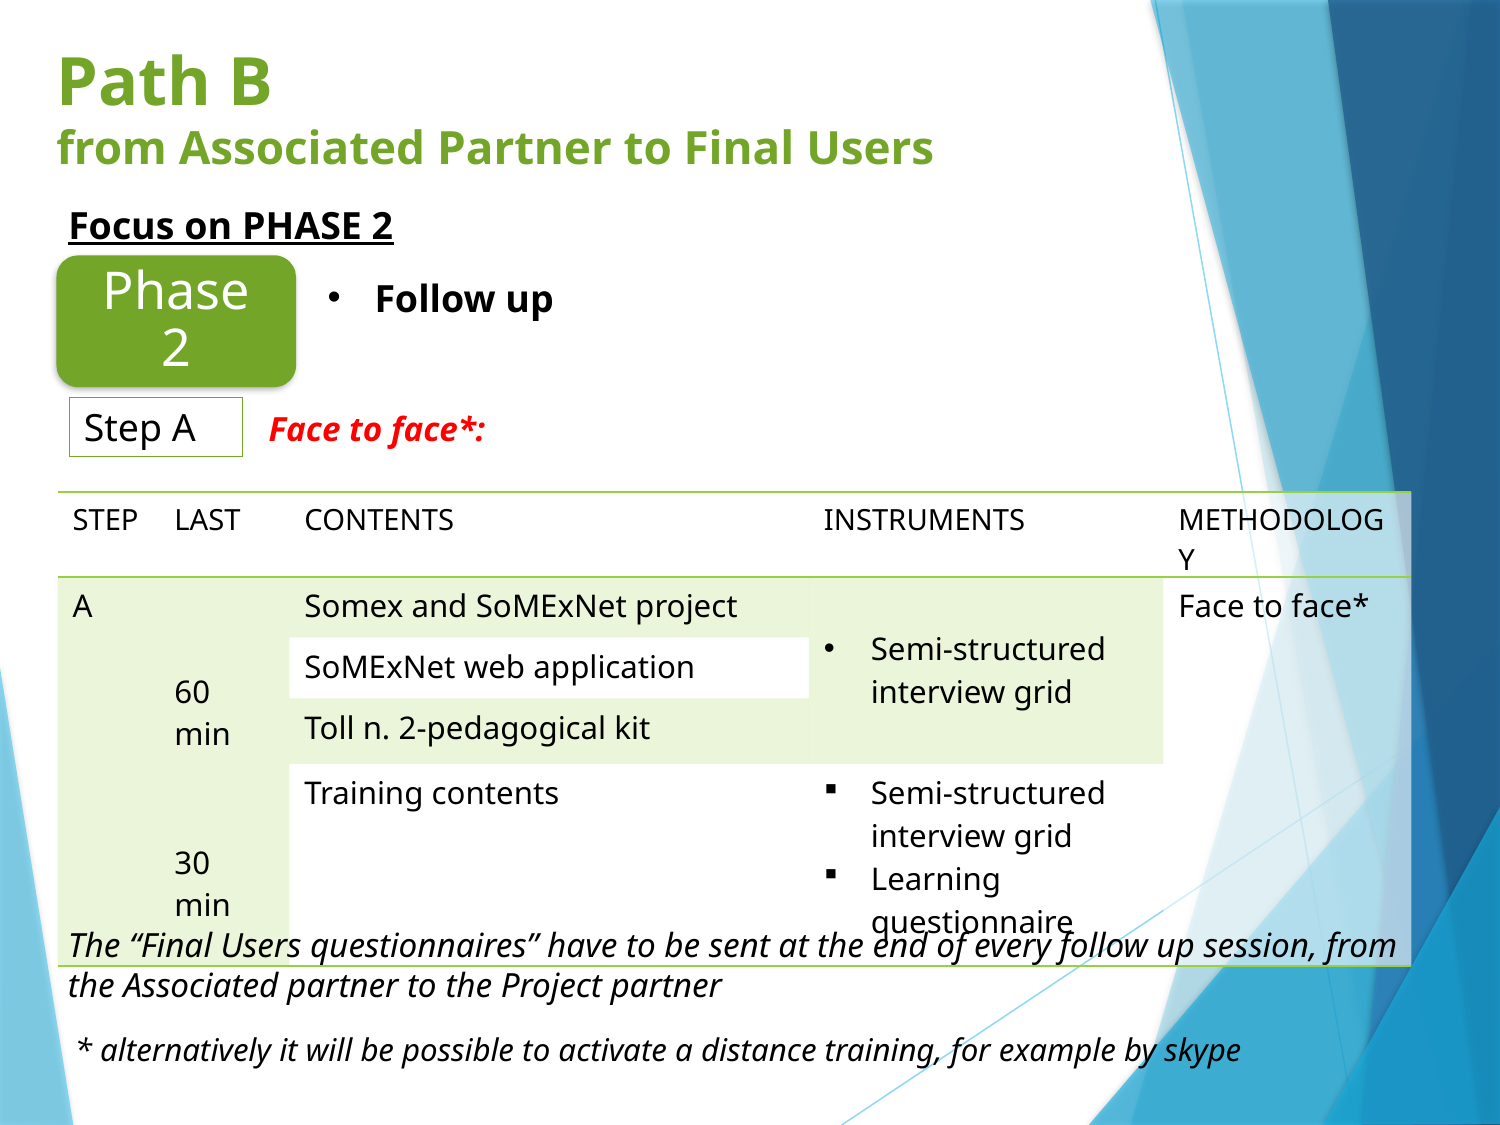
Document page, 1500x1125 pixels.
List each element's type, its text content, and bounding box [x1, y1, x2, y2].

title Path B from Associated Partner to Final Users [41, 30, 1415, 114]
table_cell Toll n. 2-pedagogical kit [289, 698, 809, 764]
text_box The “Final Users questionnaires” have to be sent at the end of every follow up session, from the Associated partner to the Project partner [53, 916, 1443, 1012]
text_box Focus on PHASE 2 [53, 194, 1104, 262]
table_cell Semi-structured interview grid Learning questionnaire [809, 764, 1163, 916]
table_header METHODOLOGY [1163, 493, 1411, 576]
table_cell 60 min 30 min [159, 578, 289, 916]
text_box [55, 254, 297, 388]
table_cell A [58, 578, 159, 916]
text_box Face to face*: [253, 400, 1483, 456]
text_box * alternatively it will be possible to activate a distance training, for example by skype [59, 1023, 1462, 1076]
text_box Step A [69, 397, 243, 457]
table_cell Training contents [289, 764, 809, 916]
table_cell SoMExNet web application [289, 637, 809, 698]
table_cell Face to face* [1163, 578, 1411, 916]
table_header LAST [159, 493, 289, 576]
table_cell Somex and SoMExNet project [289, 578, 809, 637]
table_header STEP [58, 493, 159, 576]
table_cell Semi-structured interview grid [809, 578, 1163, 764]
text_box Follow up [312, 267, 1339, 327]
table_header INSTRUMENTS [809, 493, 1163, 576]
table_header CONTENTS [289, 493, 809, 576]
